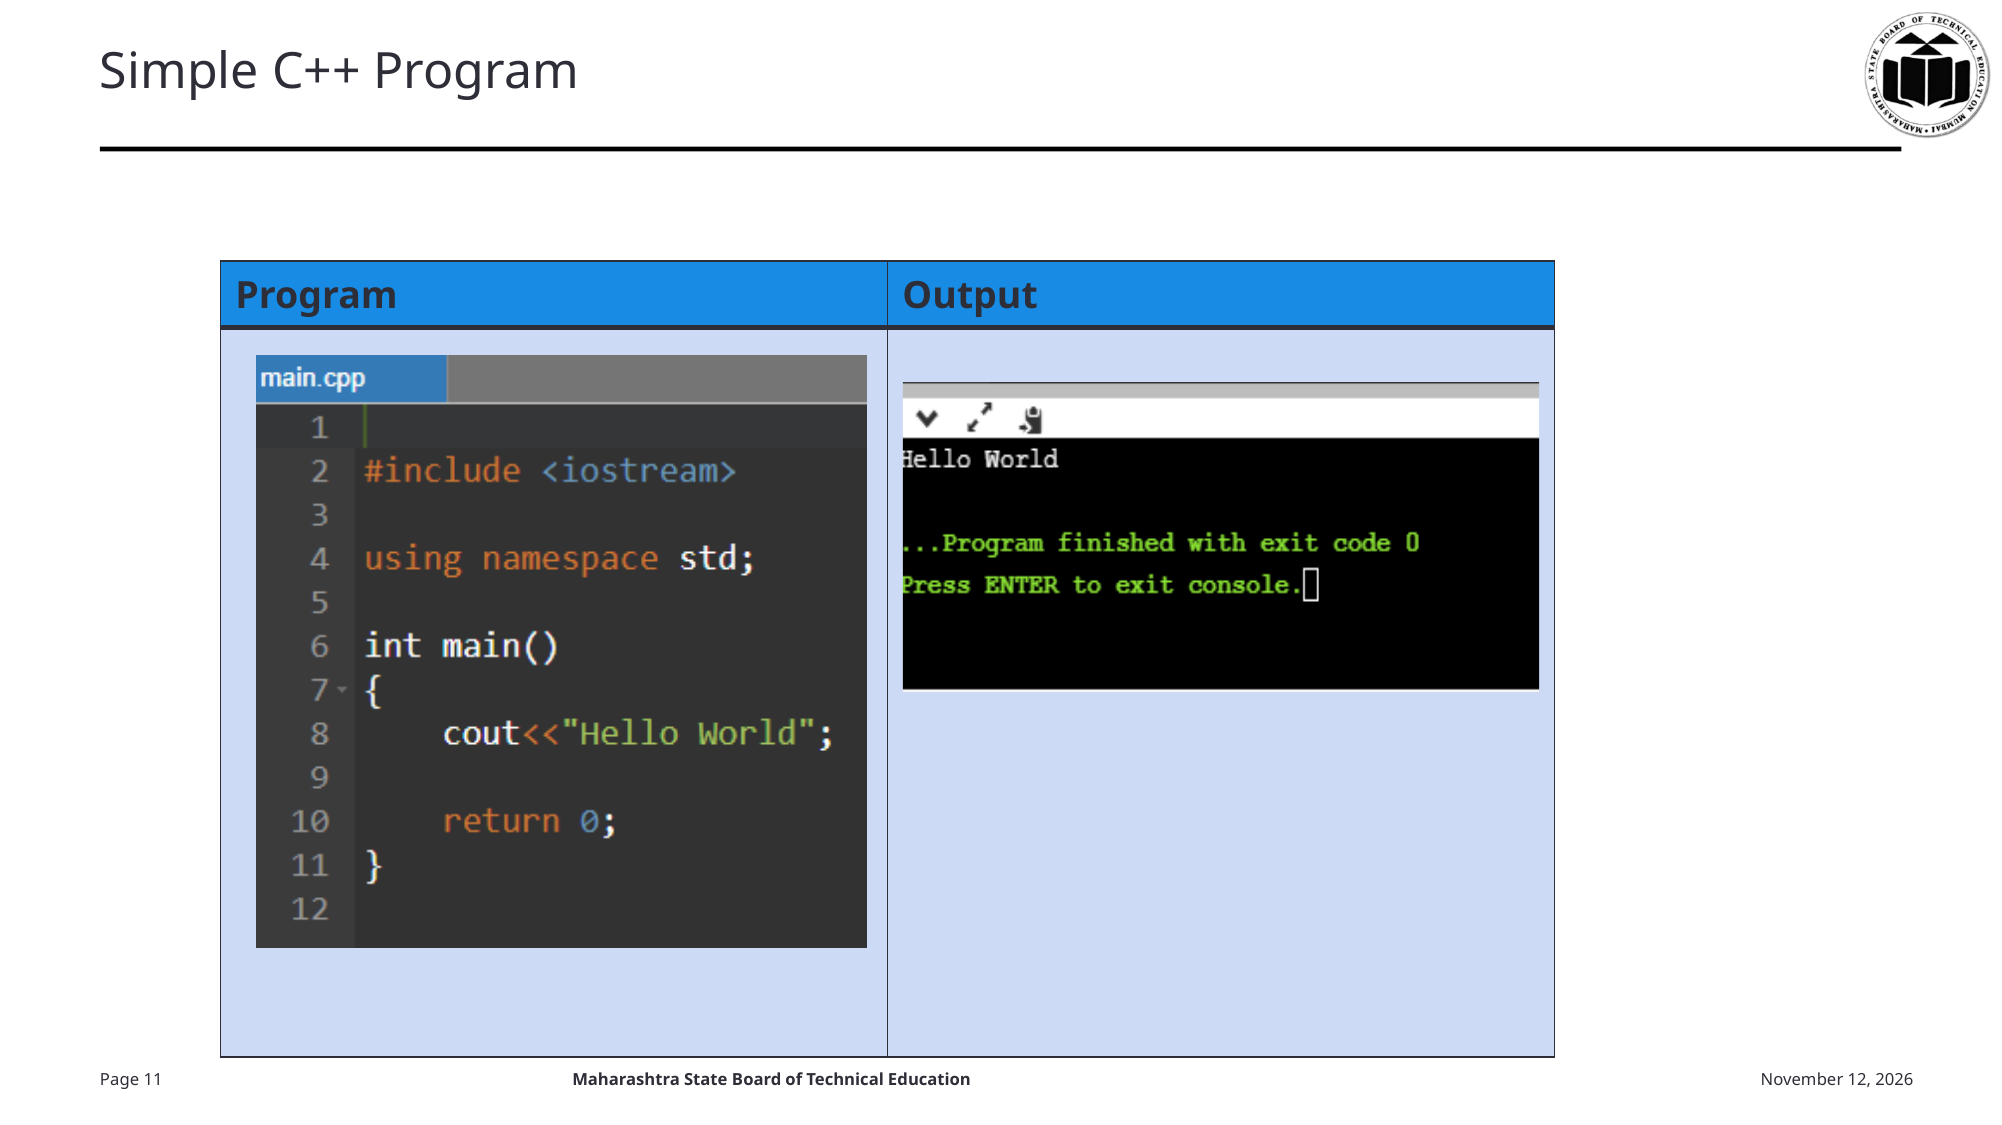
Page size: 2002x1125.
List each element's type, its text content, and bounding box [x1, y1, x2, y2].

table_cell [221, 330, 887, 1056]
table_header Output [888, 262, 1554, 325]
picture [256, 355, 867, 948]
picture [1852, 0, 2001, 149]
title Simple C++ Program [99, 48, 1901, 145]
table_header Program [221, 262, 887, 325]
table_cell [888, 330, 1554, 1056]
picture [902, 382, 1540, 692]
